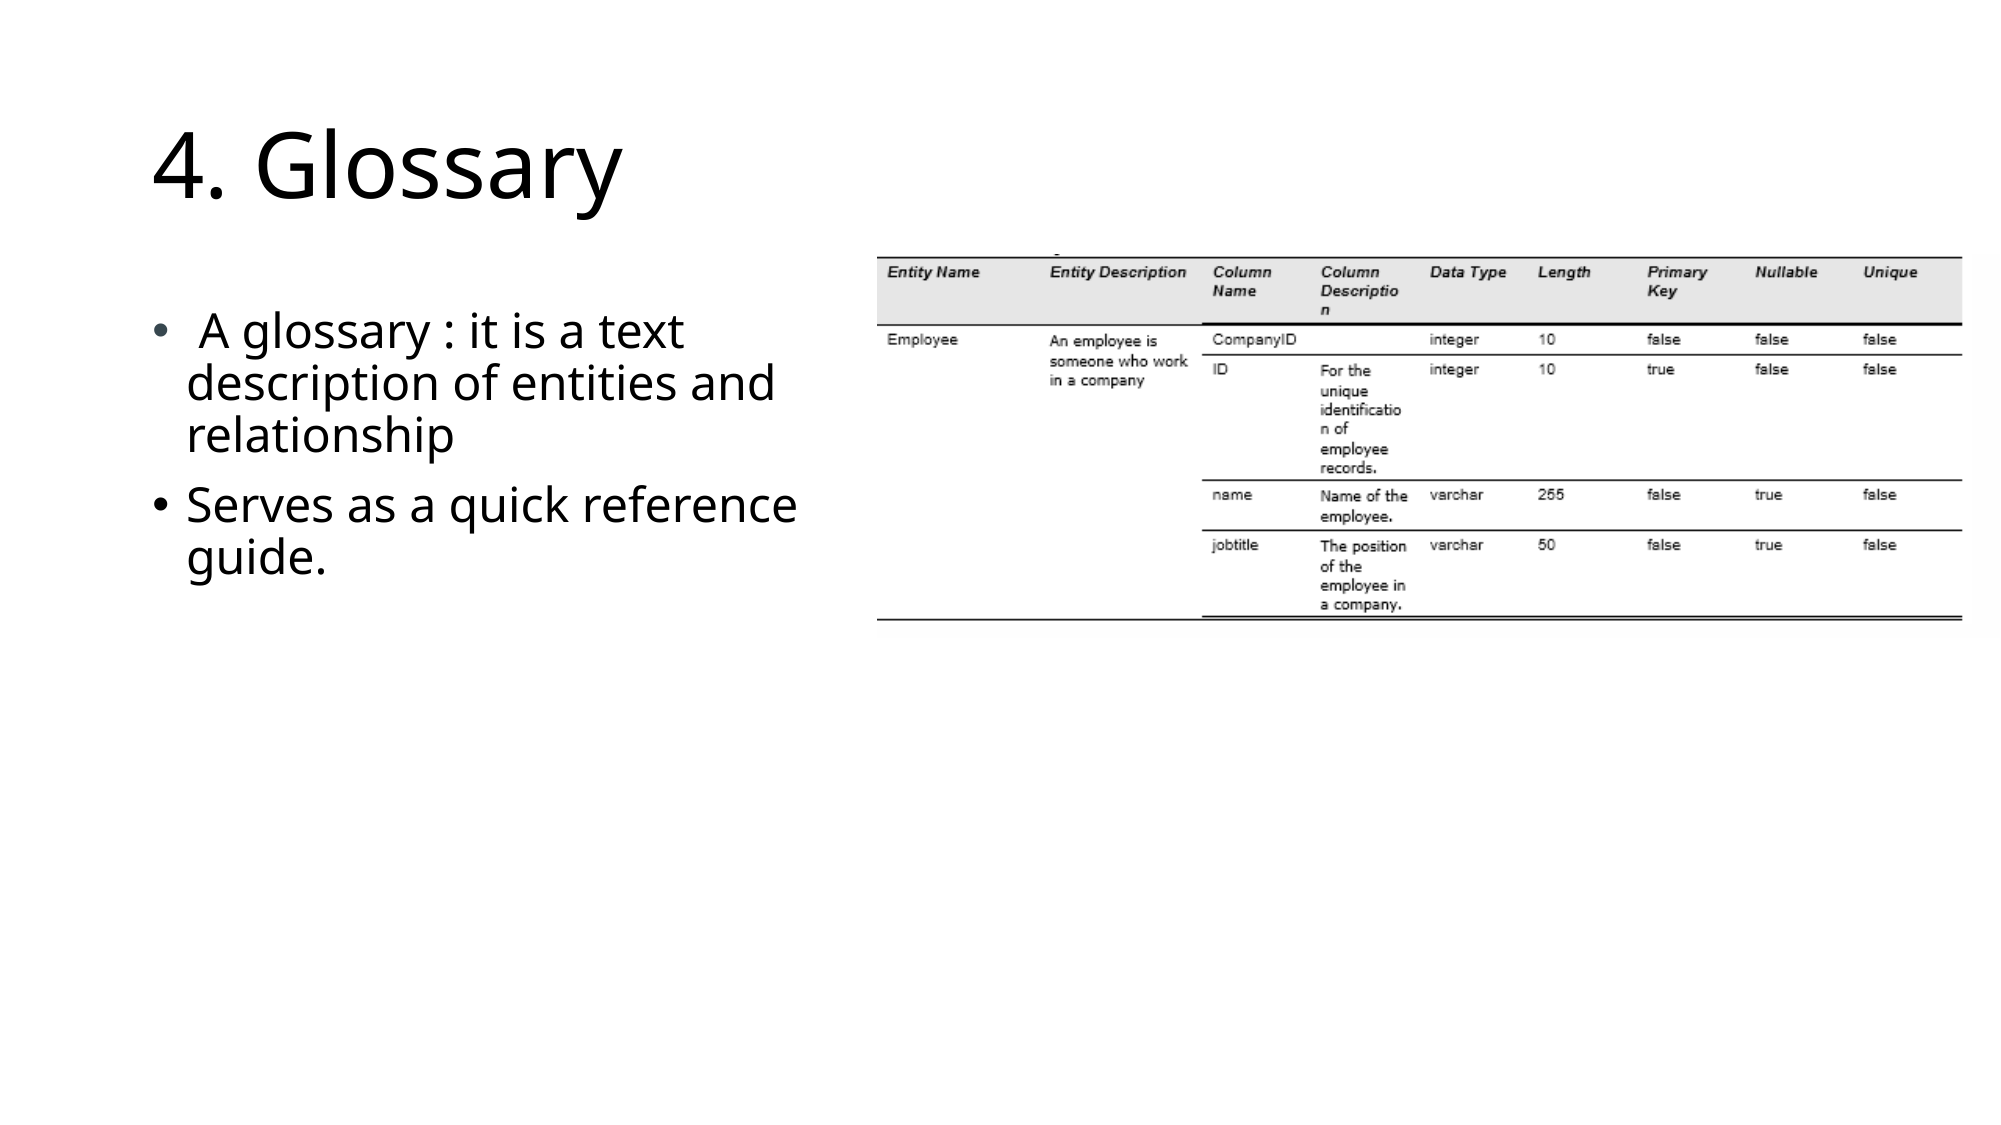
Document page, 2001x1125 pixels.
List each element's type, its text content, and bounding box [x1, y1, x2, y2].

title 4. Glossary [137, 59, 1863, 278]
picture [877, 254, 2000, 638]
list A glossary : it is a text description of entities and relationship Serves as a quick reference guide. [137, 299, 877, 593]
